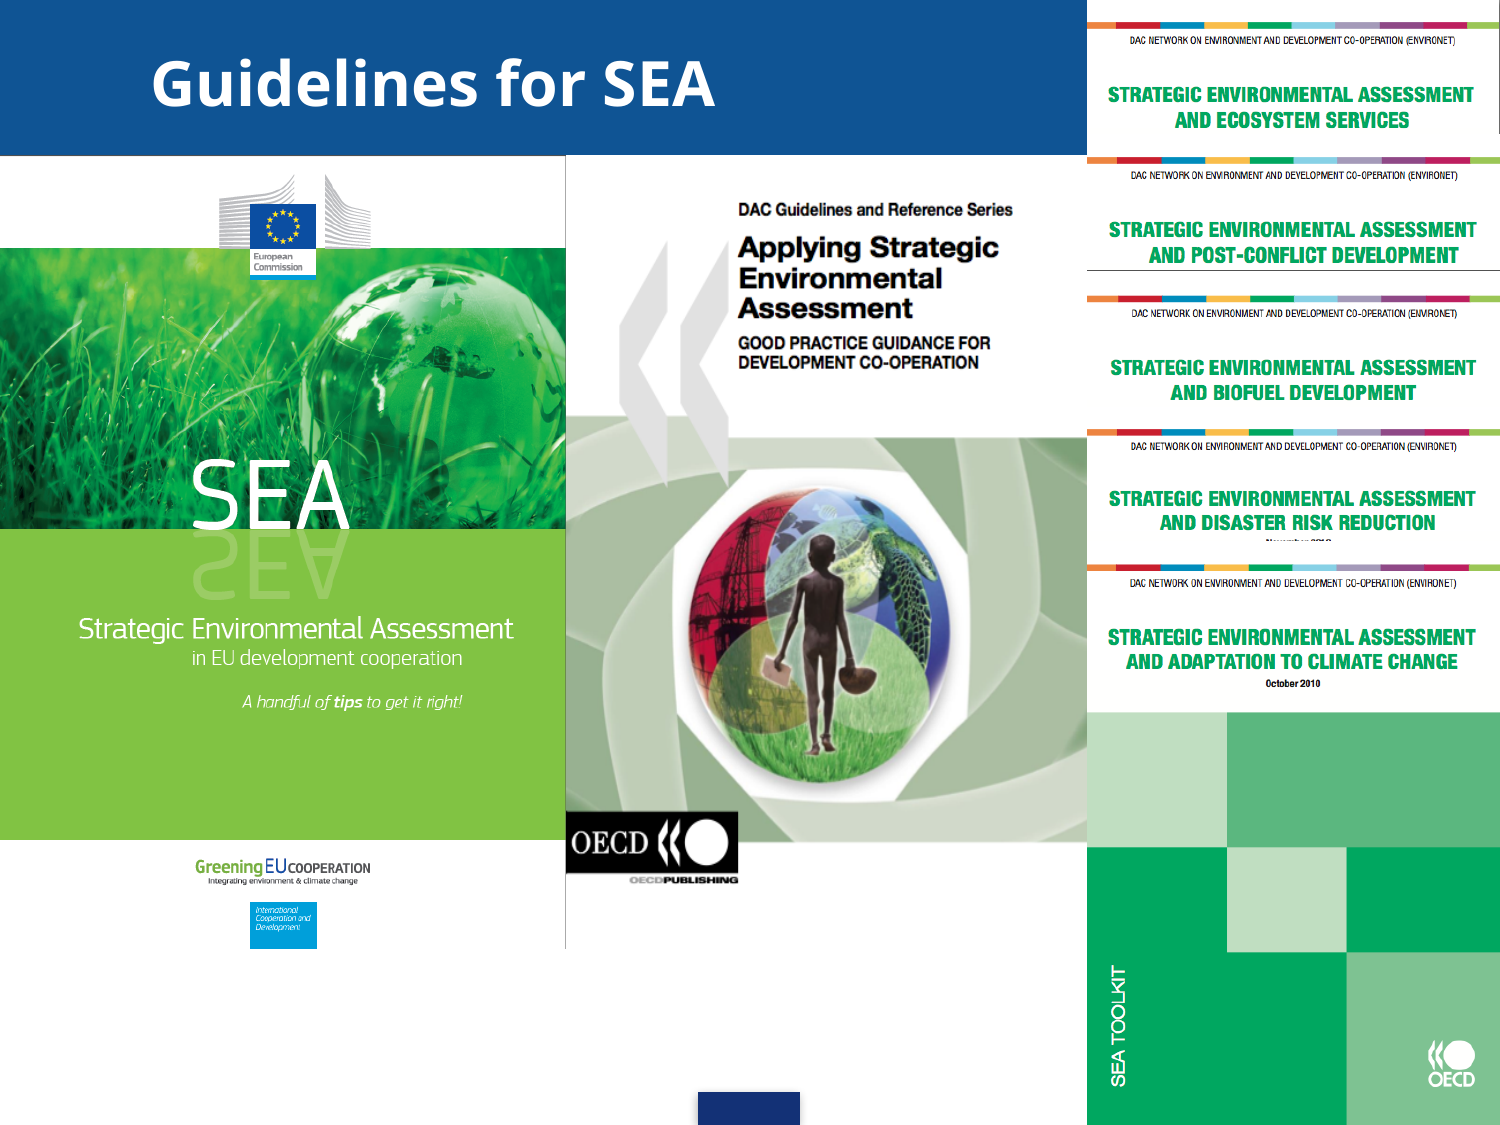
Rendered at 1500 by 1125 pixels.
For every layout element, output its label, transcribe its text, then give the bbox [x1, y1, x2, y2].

title Guidelines for SEA [76, 4, 1082, 154]
picture [0, 0, 1500, 1125]
